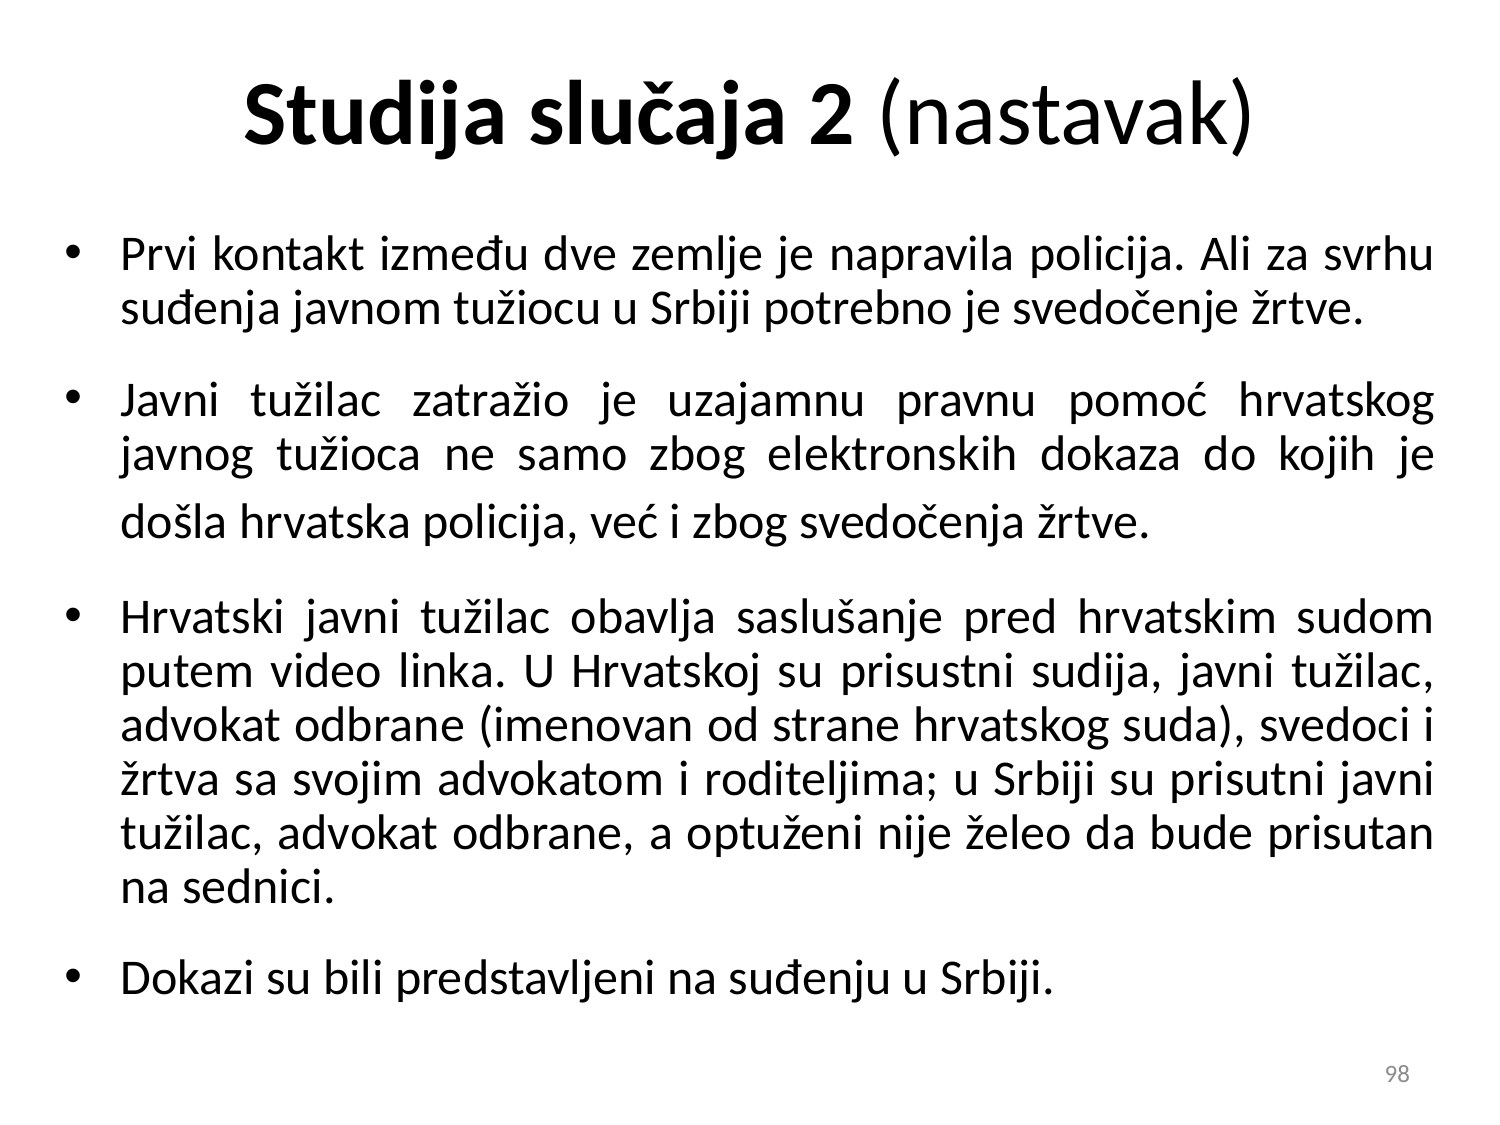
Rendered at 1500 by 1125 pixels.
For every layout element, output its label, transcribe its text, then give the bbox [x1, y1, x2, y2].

slide_number 98 [1074, 1042, 1425, 1103]
list Prvi kontakt između dve zemlje je napravila policija. Ali za svrhu suđenja javnom tužiocu u Srbiji potrebno je svedočenje žrtve. Javni tužilac zatražio je uzajamnu pravnu pomoć hrvatskog javnog tužioca ne samo zbog elektronskih dokaza do kojih je došla hrvatska policija, već i zbog svedočenja žrtve. Hrvatski javni tužilac obavlja saslušanje pred hrvatskim sudom putem video linka. U Hrvatskoj su prisustni sudija, javni tužilac, advokat odbrane (imenovan od strane hrvatskog suda), svedoci i žrtva sa svojim advokatom i roditeljima; u Srbiji su prisutni javni tužilac, advokat odbrane, a optuženi nije želeo da bude prisutan na sednici. Dokazi su bili predstavljeni na suđenju u Srbiji. [49, 219, 1451, 1102]
title Studija slučaja 2 (nastavak) [75, 45, 1425, 187]
